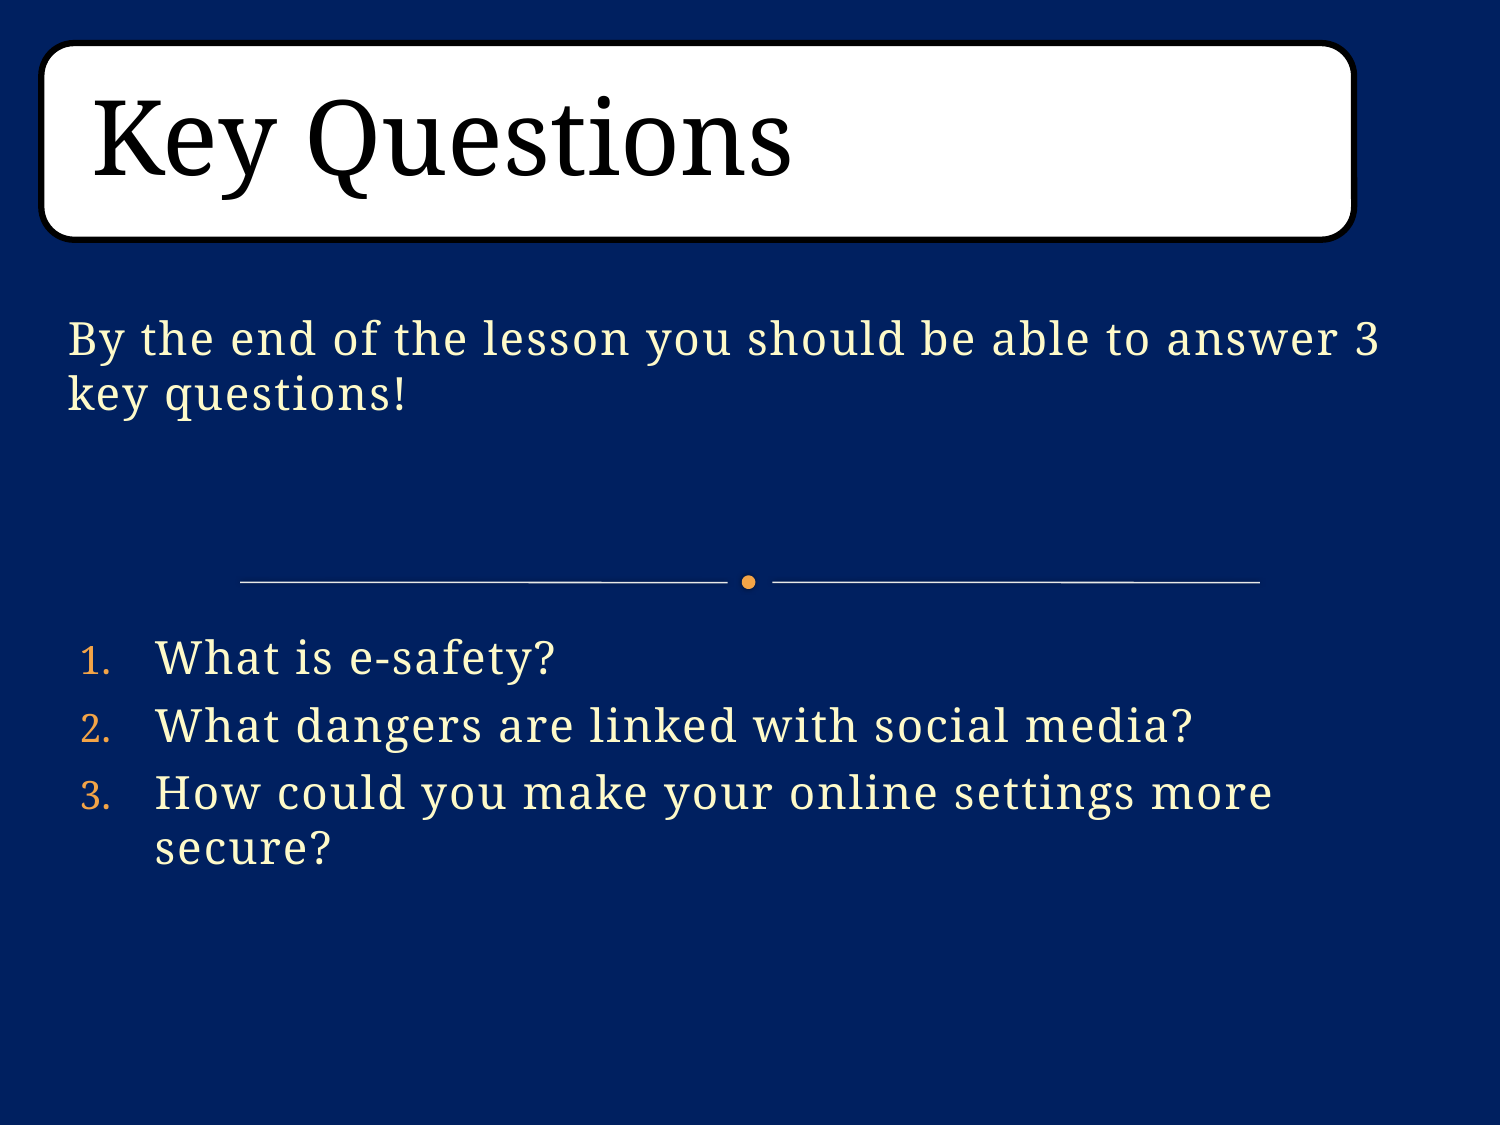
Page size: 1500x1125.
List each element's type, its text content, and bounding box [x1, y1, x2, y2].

text_box What is e-safety? What dangers are linked with social media? How could you make your online settings more secure? [64, 621, 1428, 809]
subtitle By the end of the lesson you should be able to answer 3 key questions! [53, 302, 1416, 491]
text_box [45, 46, 1353, 239]
